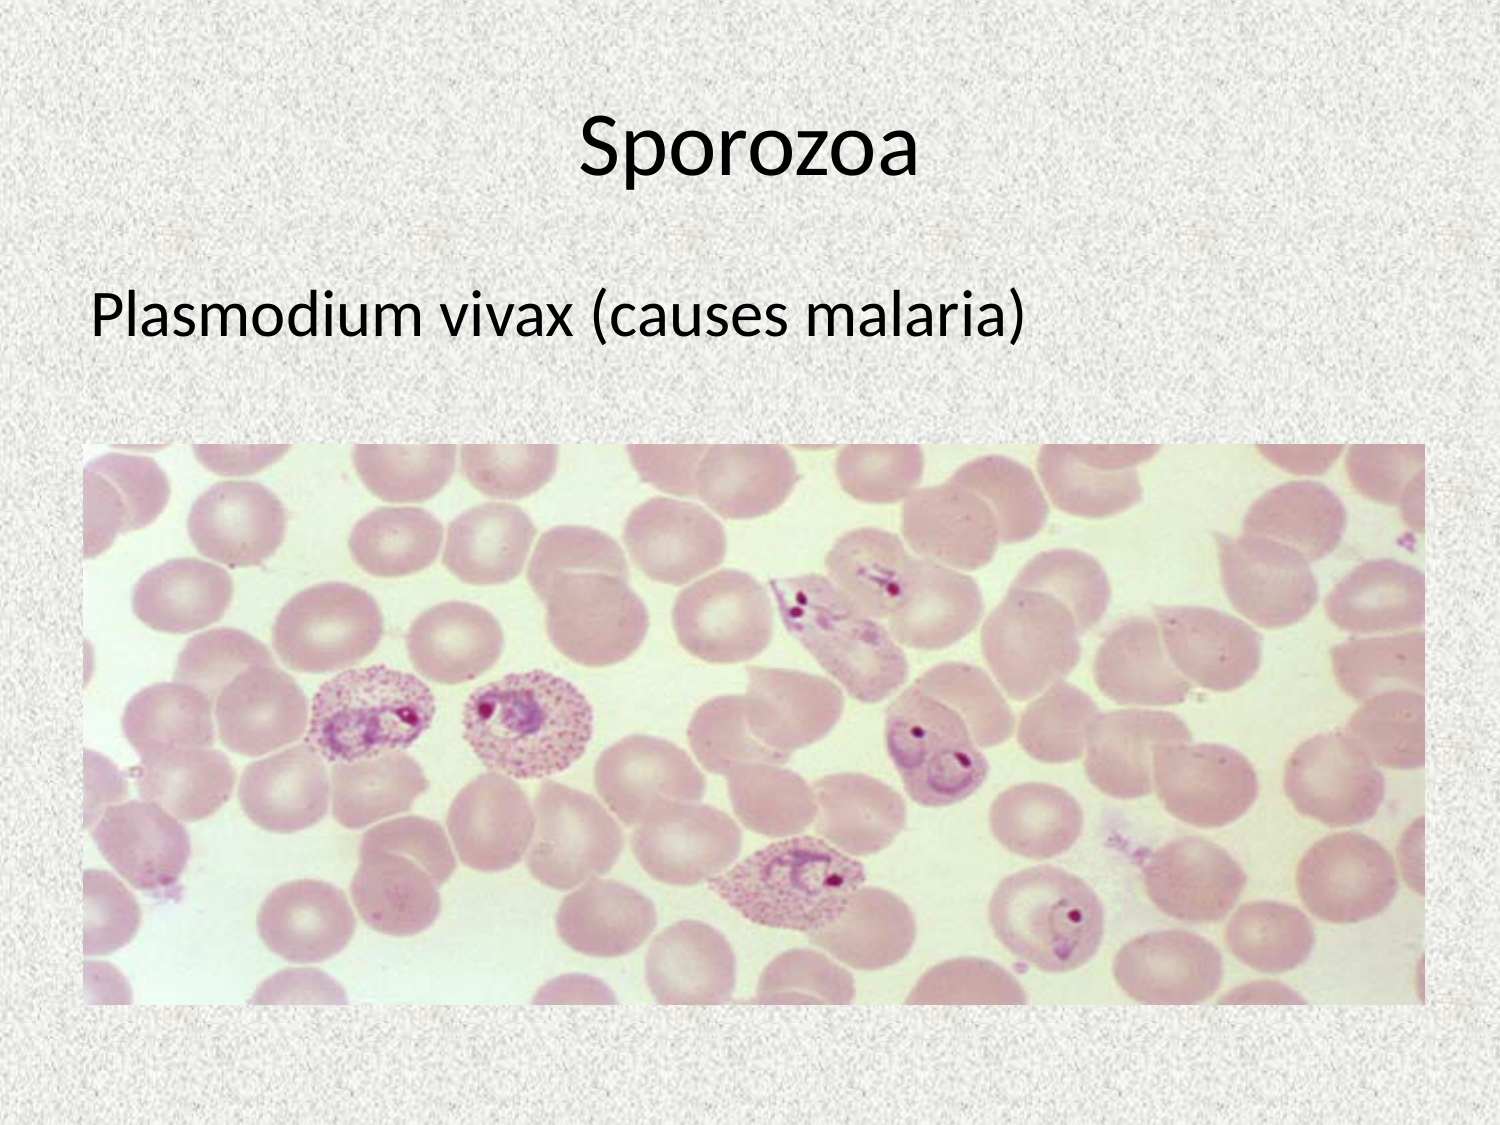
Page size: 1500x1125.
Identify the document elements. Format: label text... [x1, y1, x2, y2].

picture [0, 0, 1500, 1125]
title Sporozoa [75, 45, 1425, 233]
list Plasmodium vivax (causes malaria) [75, 262, 1425, 1005]
